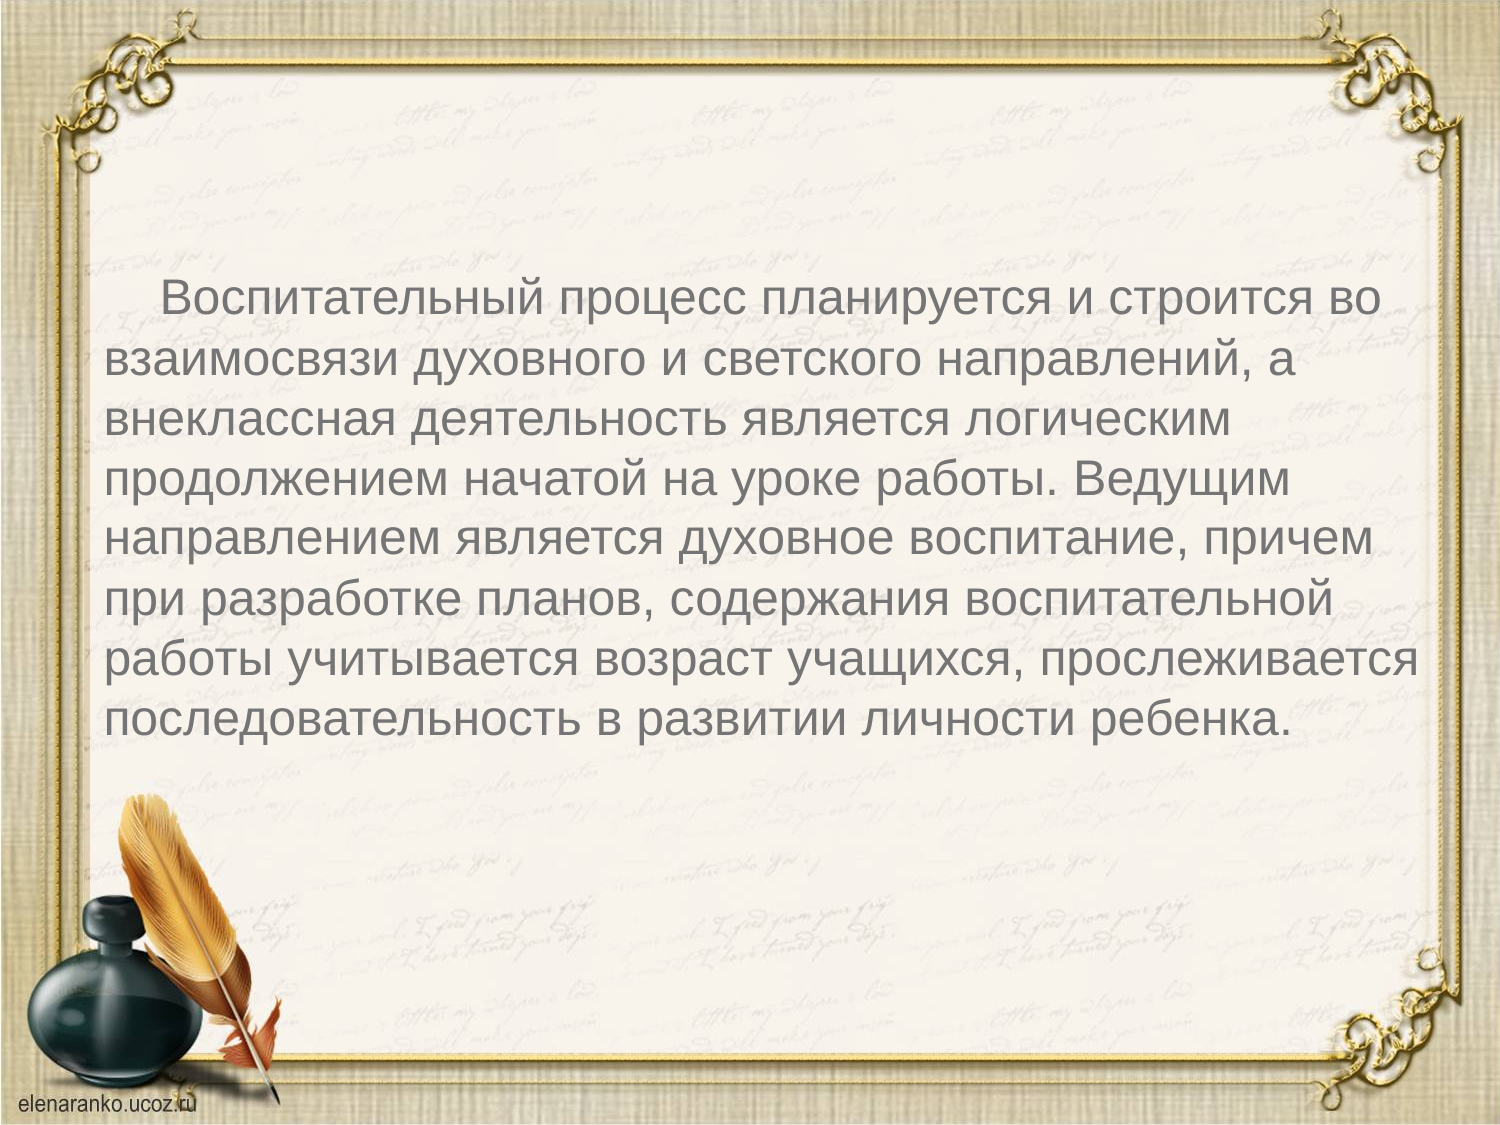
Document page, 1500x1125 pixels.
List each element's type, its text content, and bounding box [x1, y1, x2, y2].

picture [0, 0, 1500, 1125]
text_box Воспитательный процесс планируется и строится во взаимосвязи духовного и светского направлений, а внеклассная деятельность является логическим продолжением начатой на уроке работы. Ведущим направлением является духовное воспитание, причем при разработке планов, содержания воспитательной работы учитывается возраст учащихся, прослеживается последовательность в развитии личности ребенка. [88, 0, 1459, 813]
